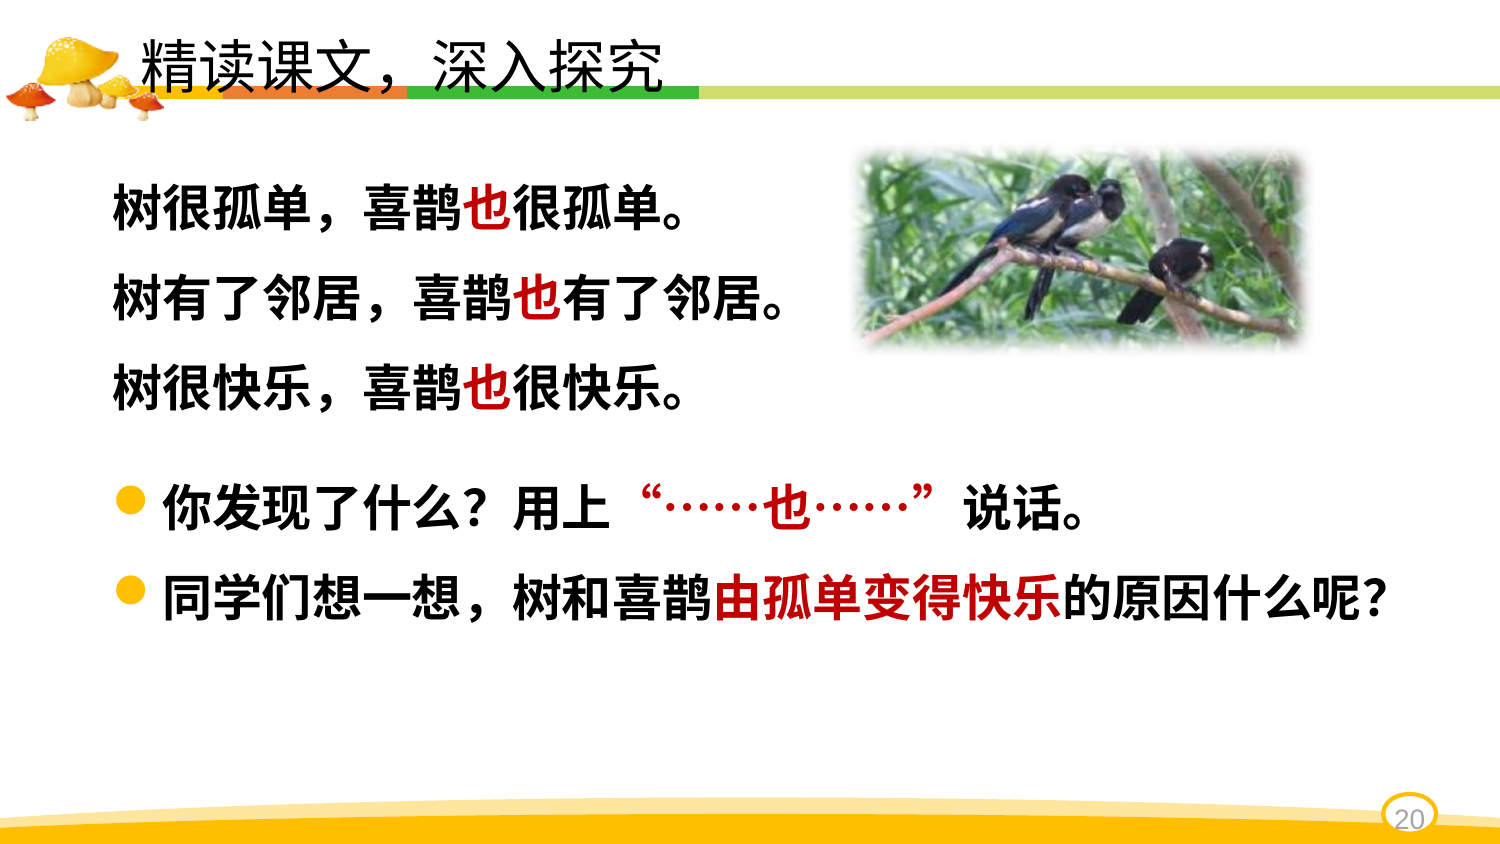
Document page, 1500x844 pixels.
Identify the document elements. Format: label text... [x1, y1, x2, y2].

picture [846, 141, 1316, 359]
text_box 精读课文，深入探究 [125, 22, 680, 108]
text_box 树很孤单，喜鹊也很孤单。 树有了邻居，喜鹊也有了邻居。 树很快乐，喜鹊也很快乐。 你发现了什么？用上“……也……”说话。 同学们想一想，树和喜鹊由孤单变得快乐的原因什么呢？ [97, 139, 1389, 634]
picture [6, 37, 164, 121]
